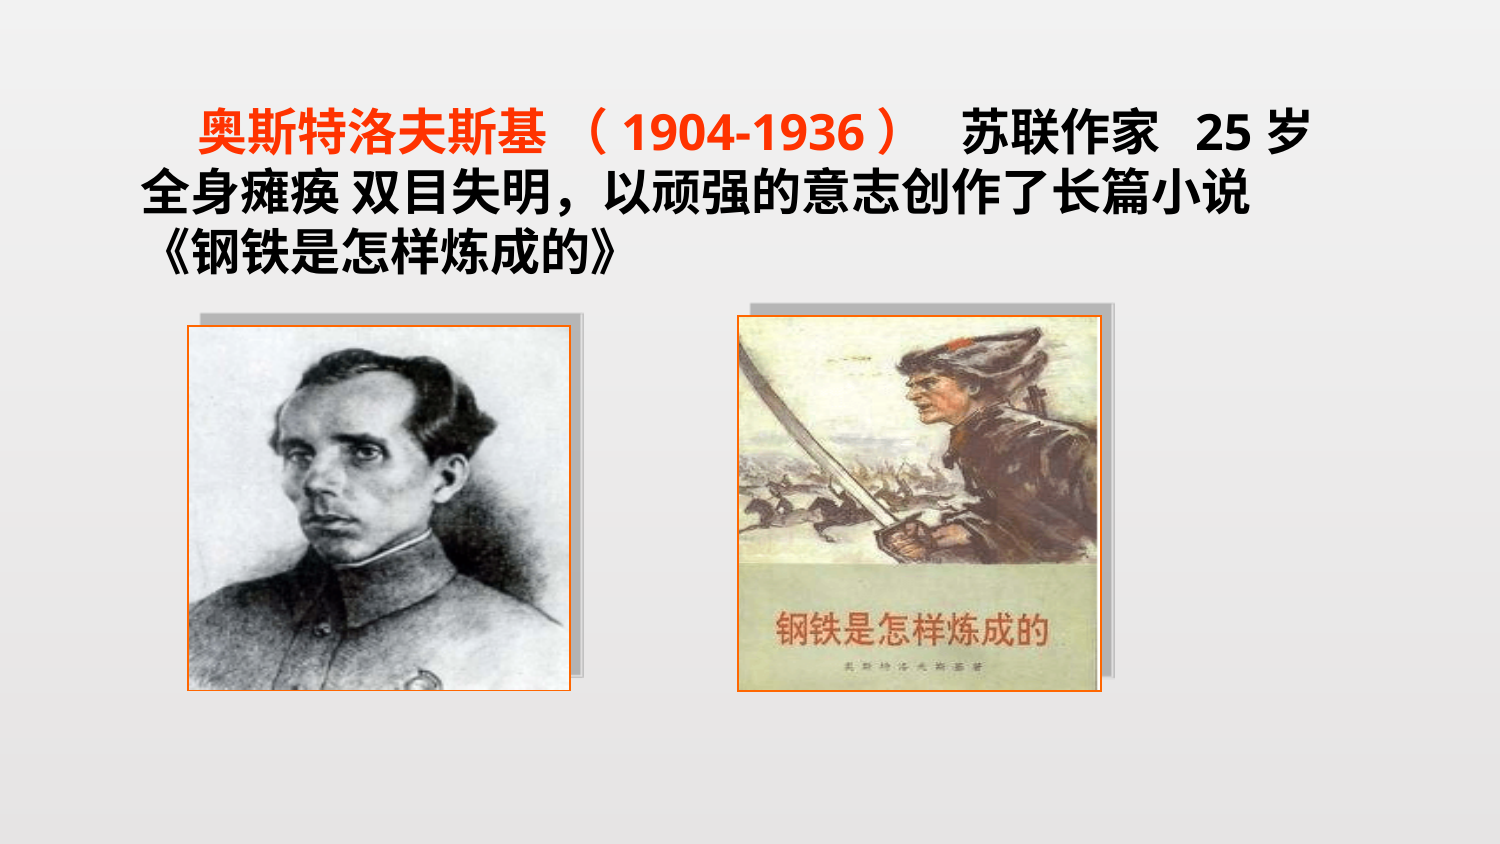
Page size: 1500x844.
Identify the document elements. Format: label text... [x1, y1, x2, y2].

picture [188, 326, 570, 690]
text_box 奥斯特洛夫斯基 （1904-1936） 苏联作家 25岁全身瘫痪 双目失明，以顽强的意志创作了长篇小说《钢铁是怎样炼成的》 [129, 94, 1353, 286]
picture [738, 316, 1101, 691]
